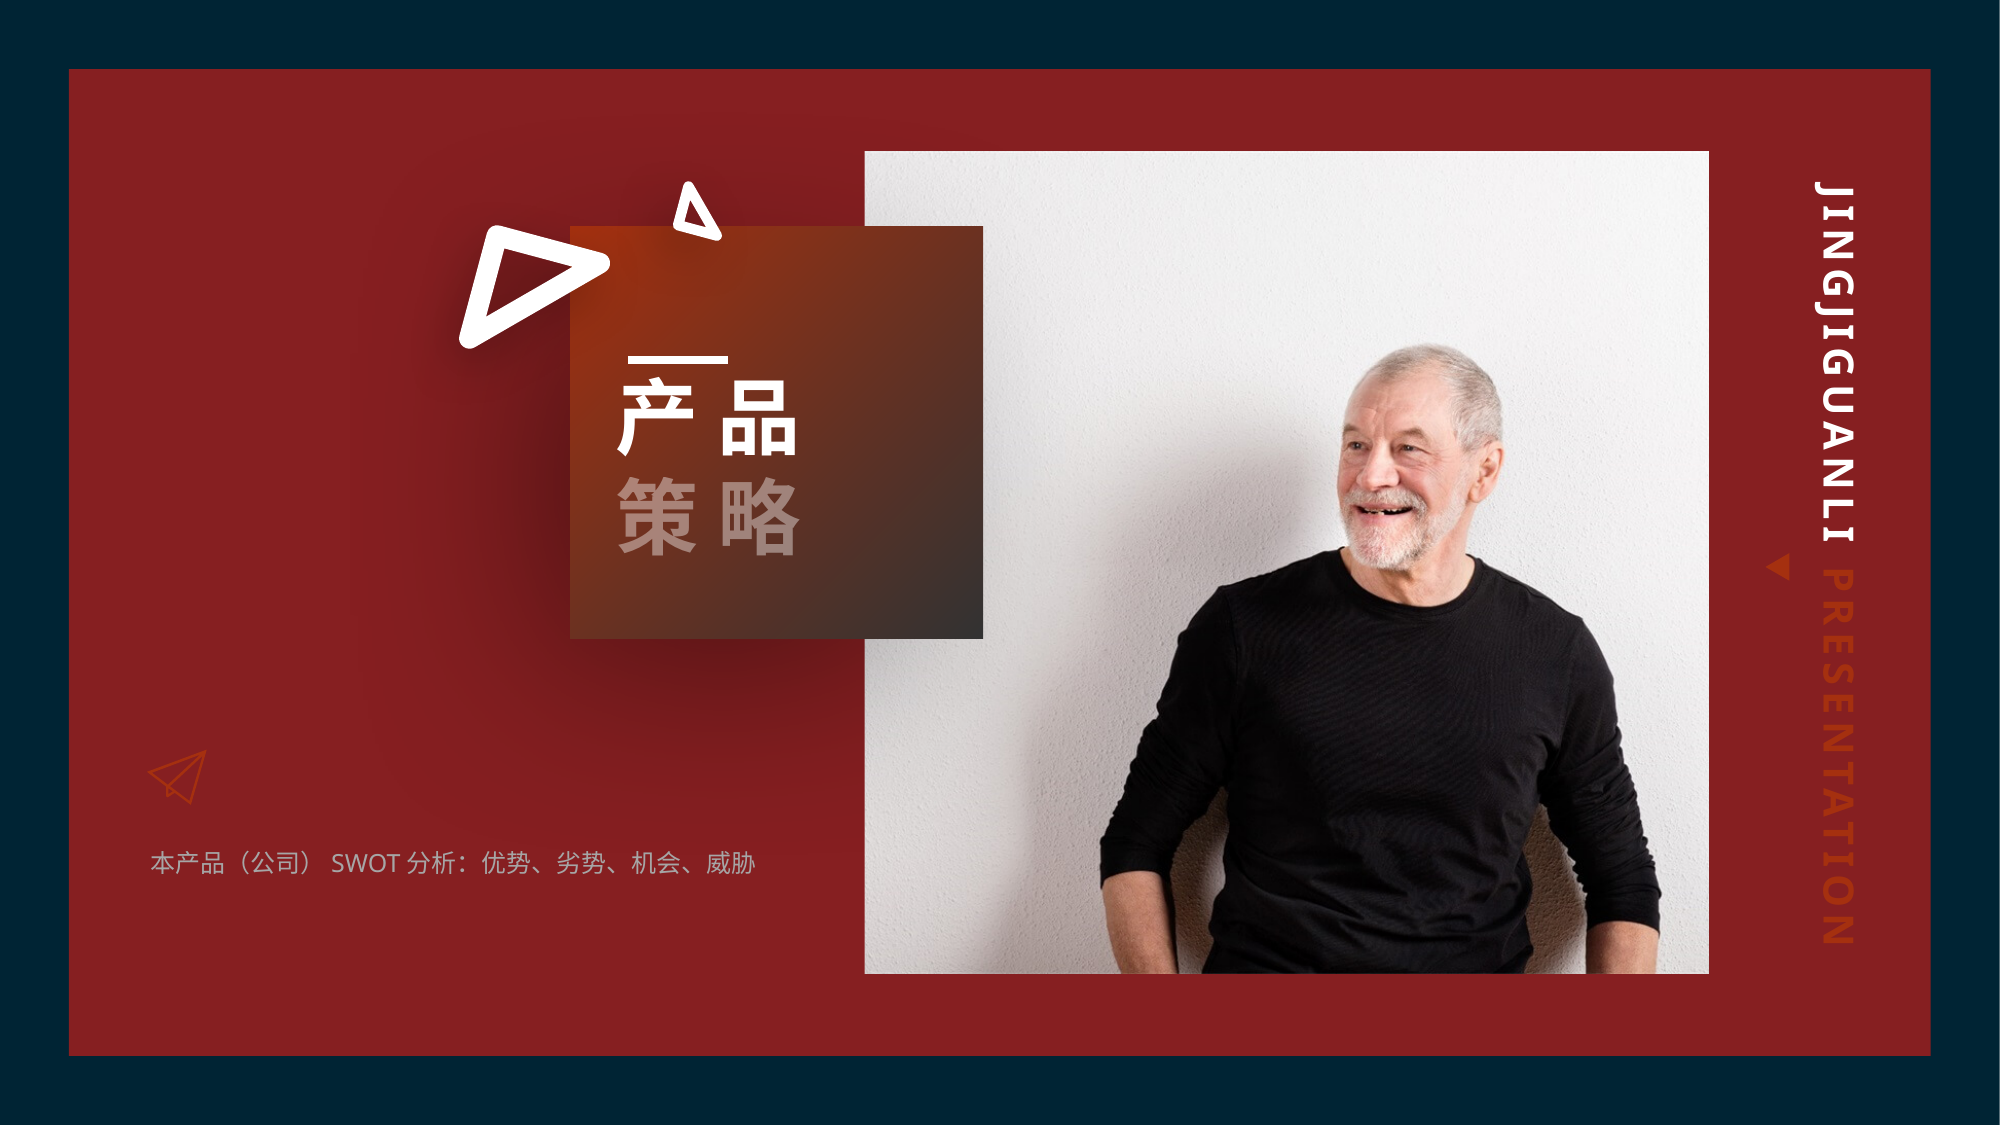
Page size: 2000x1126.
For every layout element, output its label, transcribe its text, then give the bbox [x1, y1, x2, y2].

text_box 产 品 策 略 [600, 357, 859, 573]
picture [864, 151, 1710, 974]
text_box 本产品（公司）SWOT分析：优势、劣势、机会、威胁 [135, 834, 800, 886]
text_box [67, 67, 1933, 1058]
text_box [467, 233, 602, 341]
text_box [568, 224, 859, 641]
text_box JINGJIGUANLI PRESENTATION [1807, 151, 1873, 982]
text_box [676, 184, 719, 238]
text_box [1763, 551, 1792, 583]
text_box [146, 749, 207, 805]
